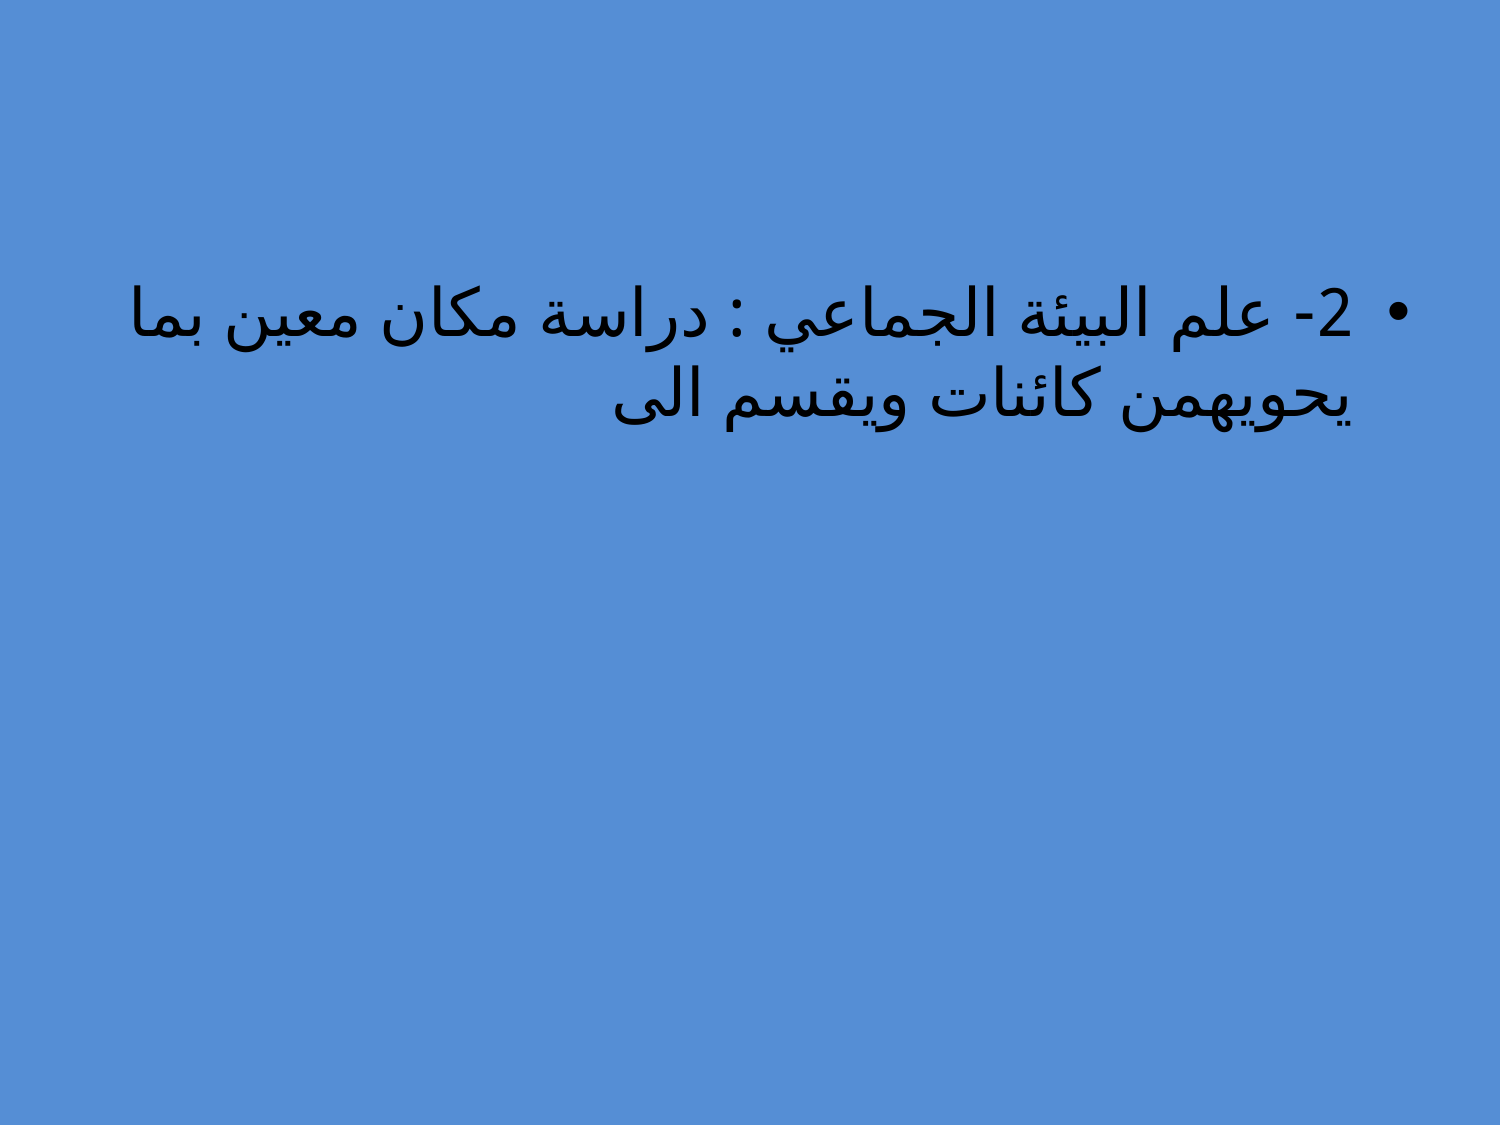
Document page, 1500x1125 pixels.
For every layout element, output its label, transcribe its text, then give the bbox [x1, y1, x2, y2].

list 2- علم البيئة الجماعي : دراسة مكان معين بما يحويهمن كائنات ويقسم الى [75, 262, 1425, 1005]
